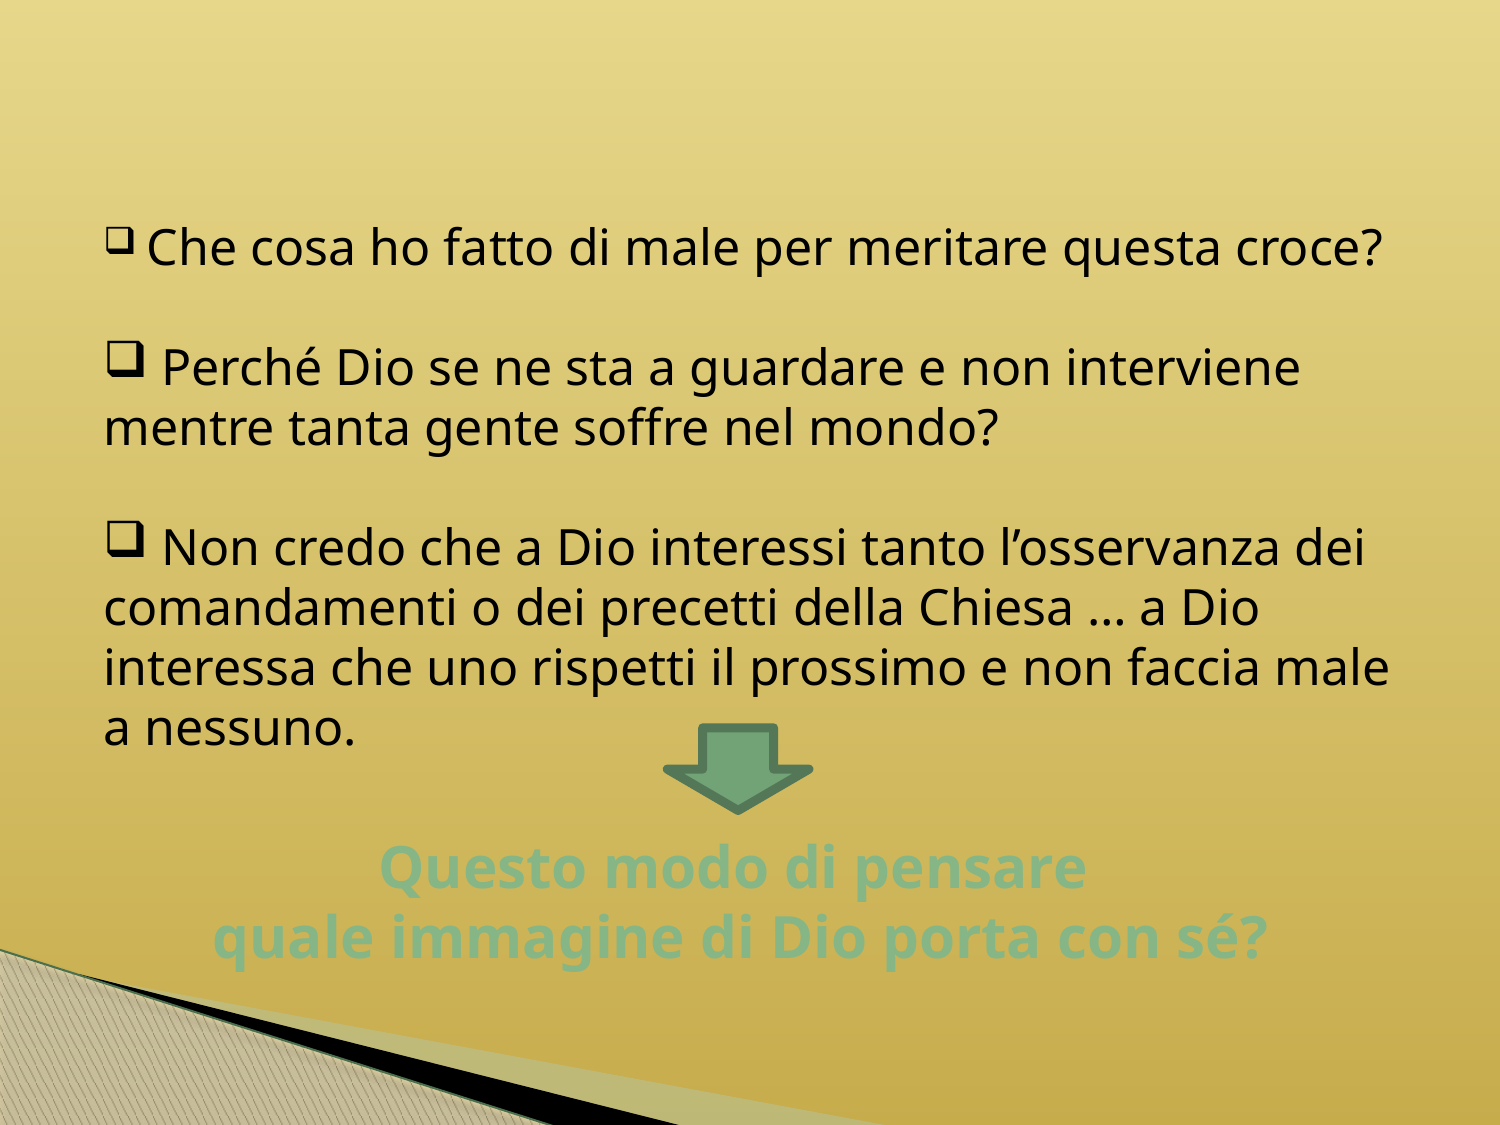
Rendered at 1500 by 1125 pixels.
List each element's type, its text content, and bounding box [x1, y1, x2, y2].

text_box [662, 723, 814, 816]
text_box Questo modo di pensare quale immagine di Dio porta con sé? [197, 822, 1284, 978]
text_box Che cosa ho fatto di male per meritare questa croce? Perché Dio se ne sta a guardare e non interviene mentre tanta gente soffre nel mondo? Non credo che a Dio interessi tanto l’osservanza dei comandamenti o dei precetti della Chiesa … a Dio interessa che uno rispetti il prossimo e non faccia male a nessuno. [88, 208, 1447, 763]
